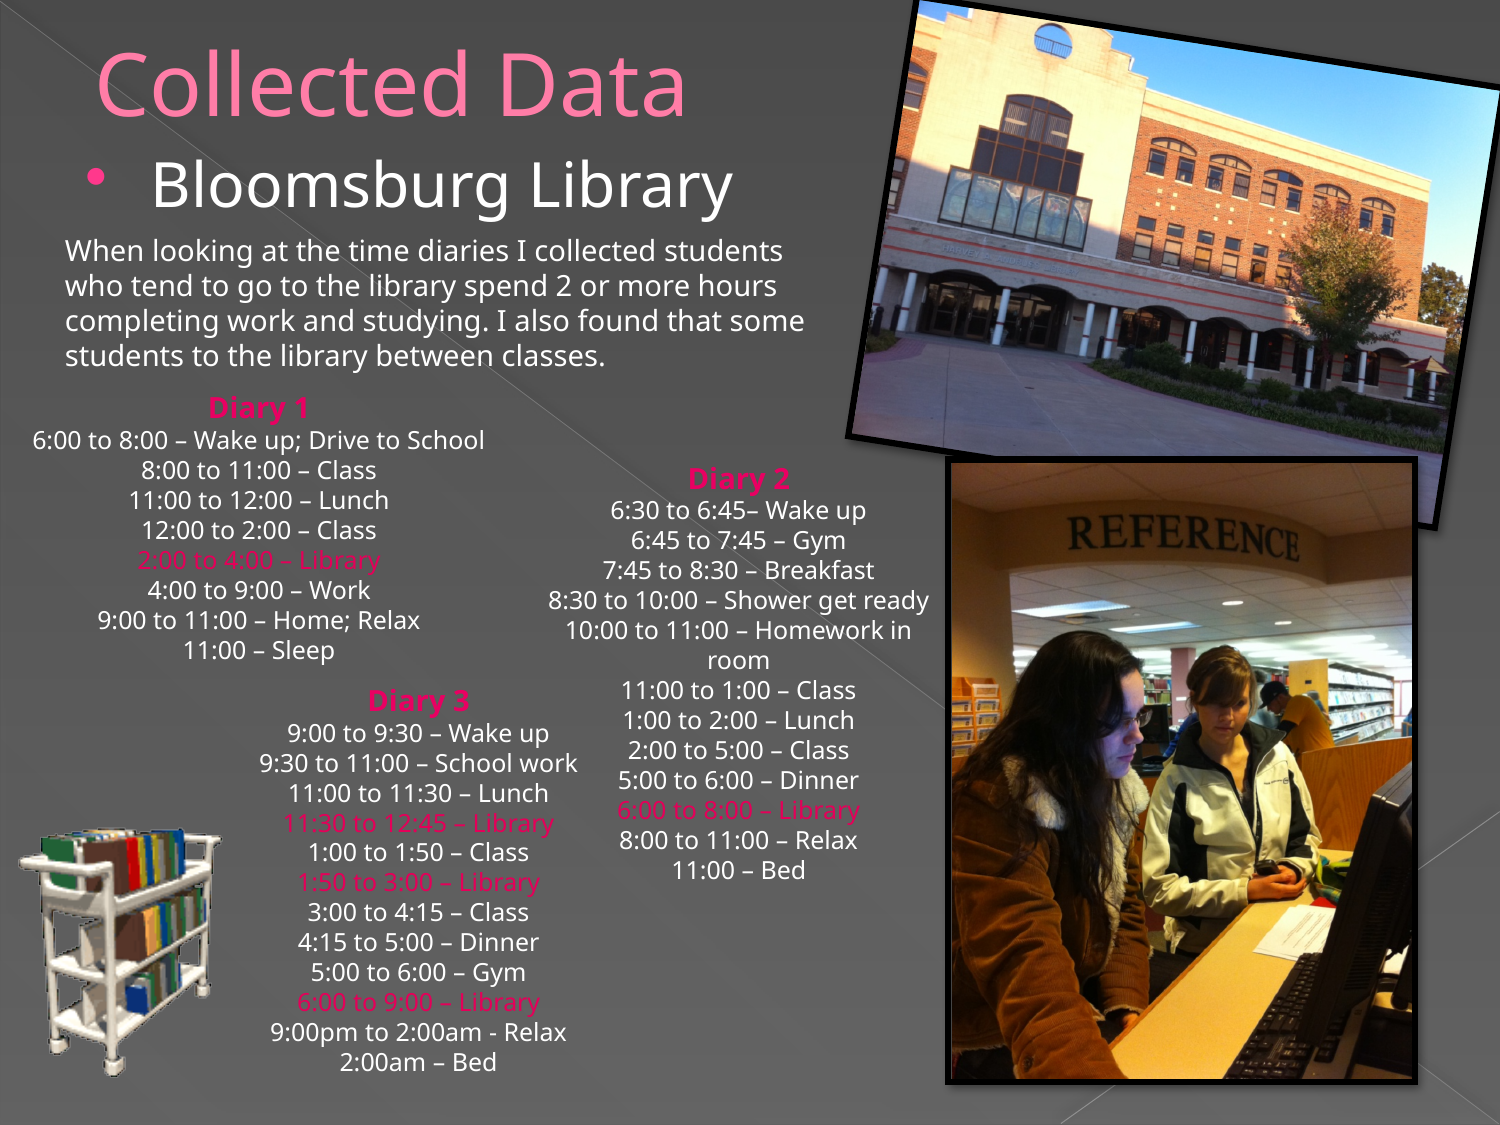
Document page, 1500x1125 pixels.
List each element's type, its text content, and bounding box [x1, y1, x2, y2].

list Bloomsburg Library [62, 137, 788, 224]
text_box Diary 2 6:30 to 6:45– Wake up 6:45 to 7:45 – Gym 7:45 to 8:30 – Breakfast 8:30 to 10:00 – Shower get ready 10:00 to 11:00 – Homework in room 11:00 to 1:00 – Class 1:00 to 2:00 – Lunch 2:00 to 5:00 – Class 5:00 to 6:00 – Dinner 6:00 to 8:00 – Library 8:00 to 11:00 – Relax 11:00 – Bed [526, 452, 952, 892]
text_box Diary 3 9:00 to 9:30 – Wake up 9:30 to 11:00 – School work 11:00 to 11:30 – Lunch 11:30 to 12:45 – Library 1:00 to 1:50 – Class 1:50 to 3:00 – Library 3:00 to 4:15 – Class 4:15 to 5:00 – Dinner 5:00 to 6:00 – Gym 6:00 to 9:00 – Library 9:00pm to 2:00am - Relax 2:00am – Bed [237, 674, 600, 1084]
text_box When looking at the time diaries I collected students who tend to go to the library spend 2 or more hours completing work and studying. I also found that some students to the library between classes. [49, 224, 863, 380]
picture [5, 799, 269, 1087]
picture [853, 1, 1499, 1079]
title Collected Data [0, 0, 813, 163]
text_box Diary 1 6:00 to 8:00 – Wake up; Drive to School 8:00 to 11:00 – Class 11:00 to 12:00 – Lunch 12:00 to 2:00 – Class 2:00 to 4:00 – Library 4:00 to 9:00 – Work 9:00 to 11:00 – Home; Relax 11:00 – Sleep [6, 382, 513, 717]
